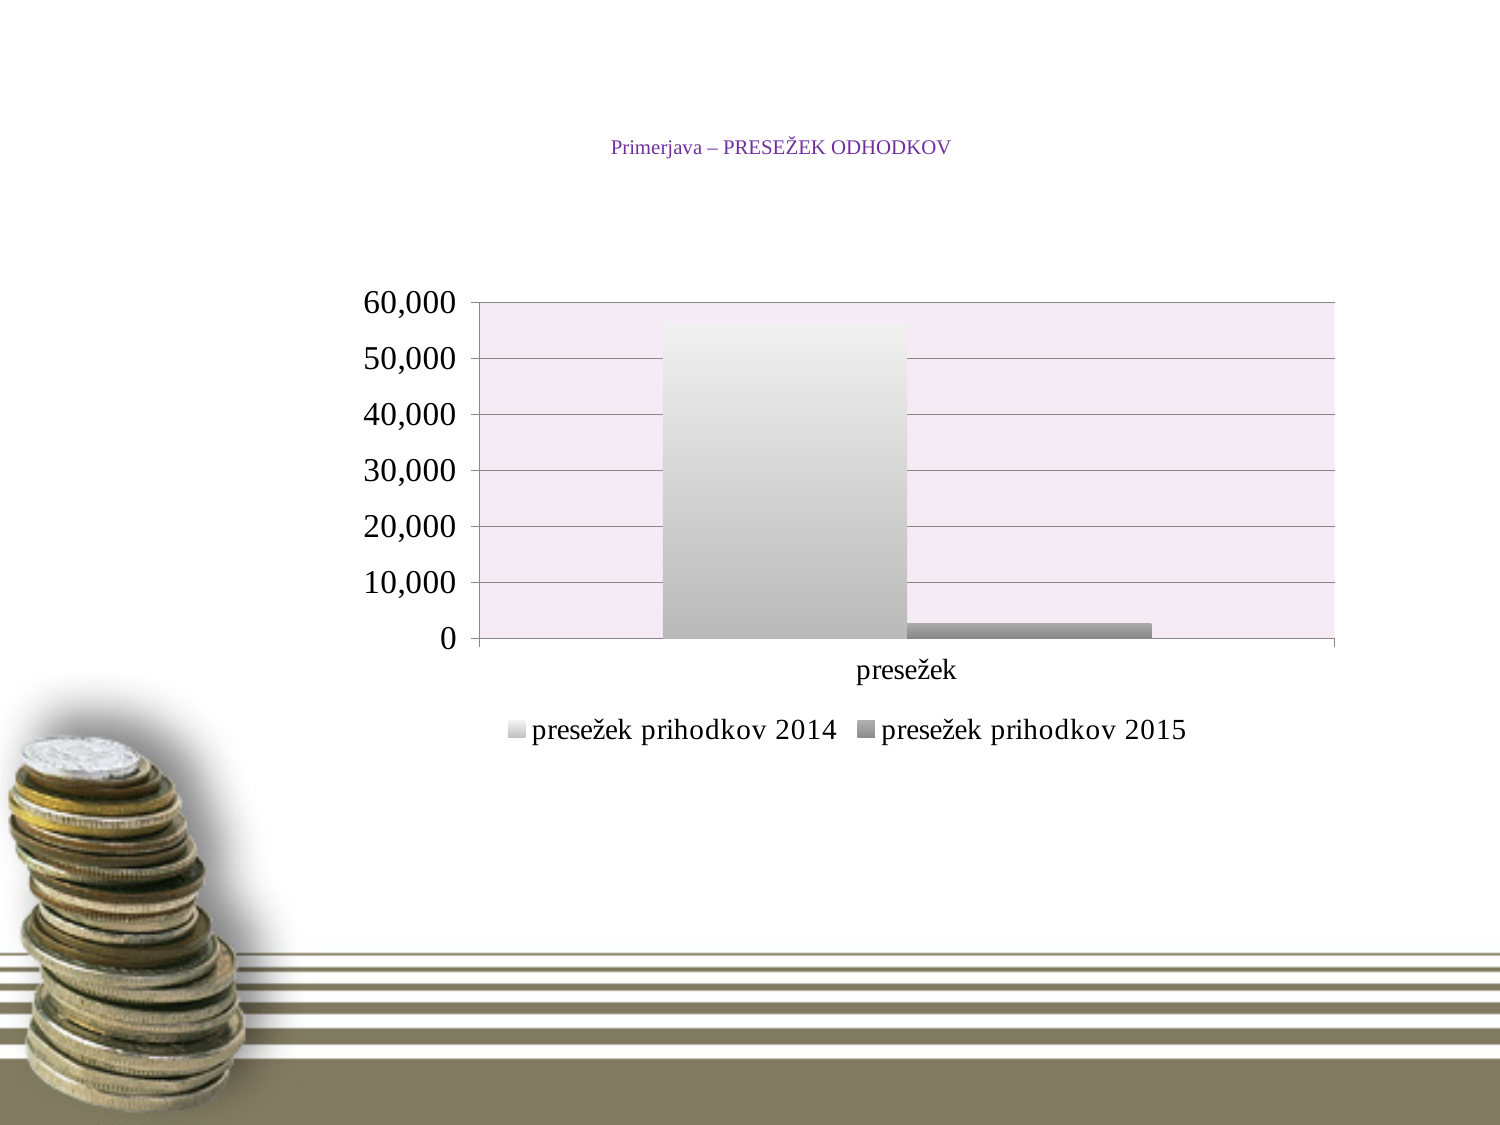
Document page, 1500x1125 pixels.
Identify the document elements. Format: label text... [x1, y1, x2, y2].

title Primerjava – PRESEŽEK ODHODKOV [229, 125, 1333, 208]
chart [312, 255, 1384, 752]
picture [0, 0, 1500, 1125]
